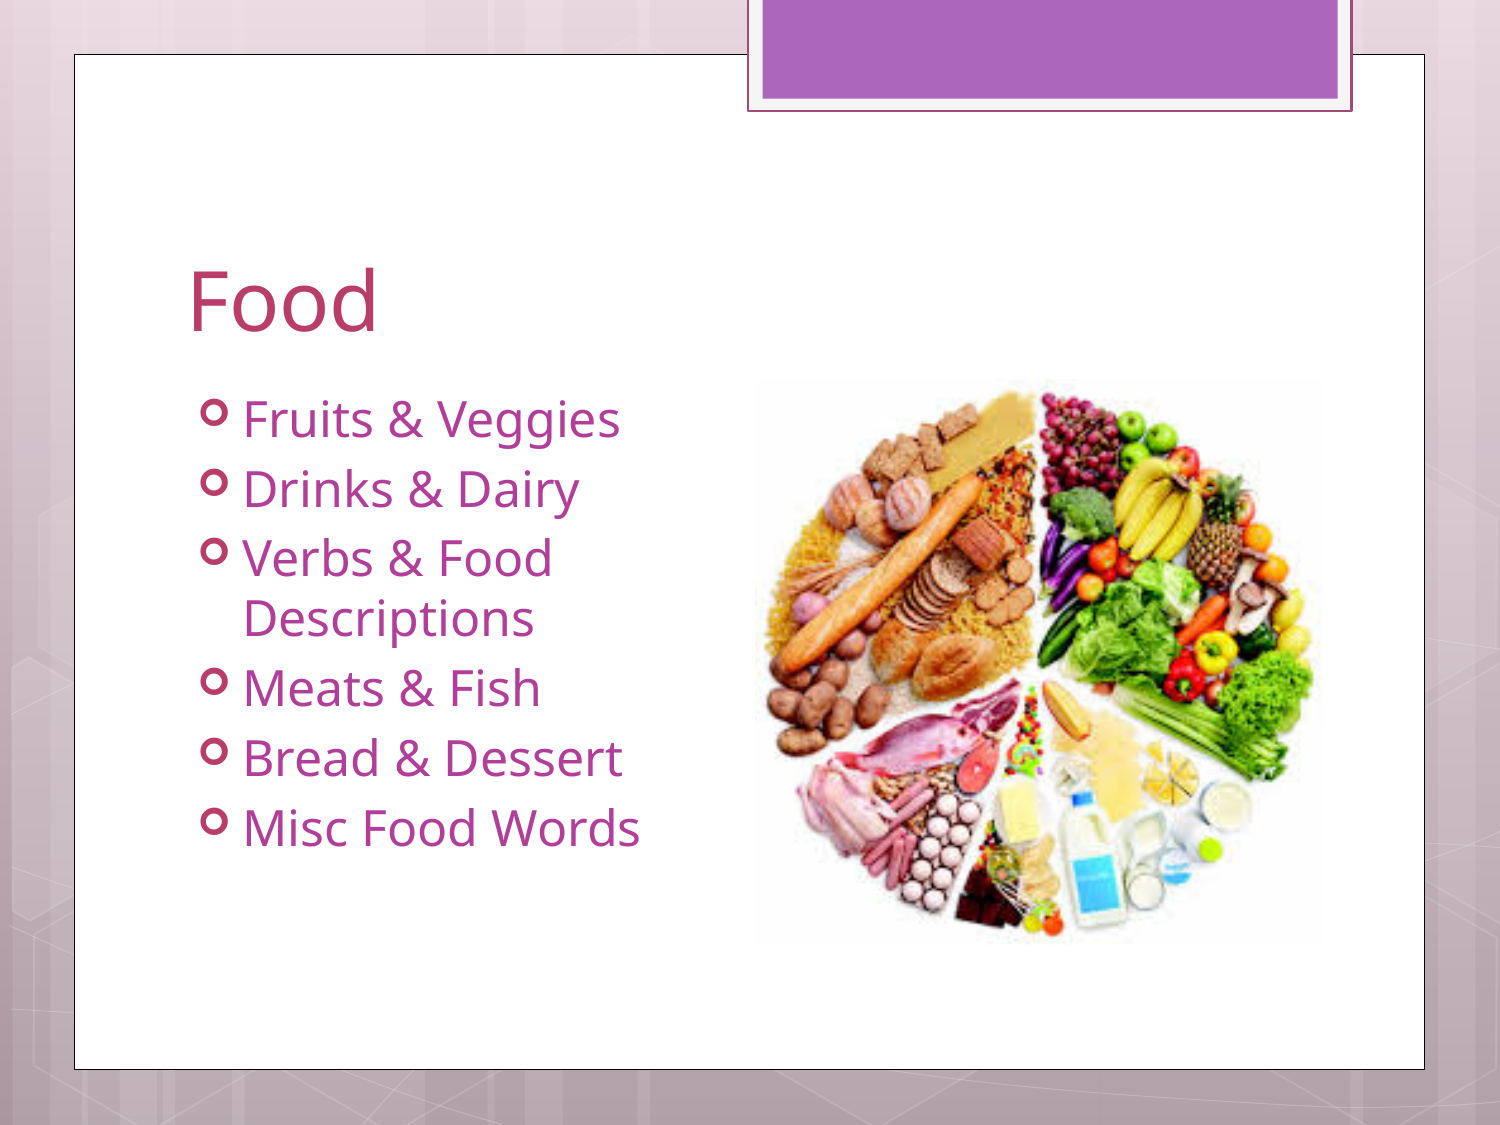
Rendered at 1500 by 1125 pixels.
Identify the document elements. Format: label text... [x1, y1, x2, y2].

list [755, 379, 1324, 948]
title Food [171, 168, 1324, 357]
list Fruits & Veggies Drinks & Dairy Verbs & Food Descriptions Meats & Fish Bread & Dessert Misc Food Words [171, 379, 732, 953]
